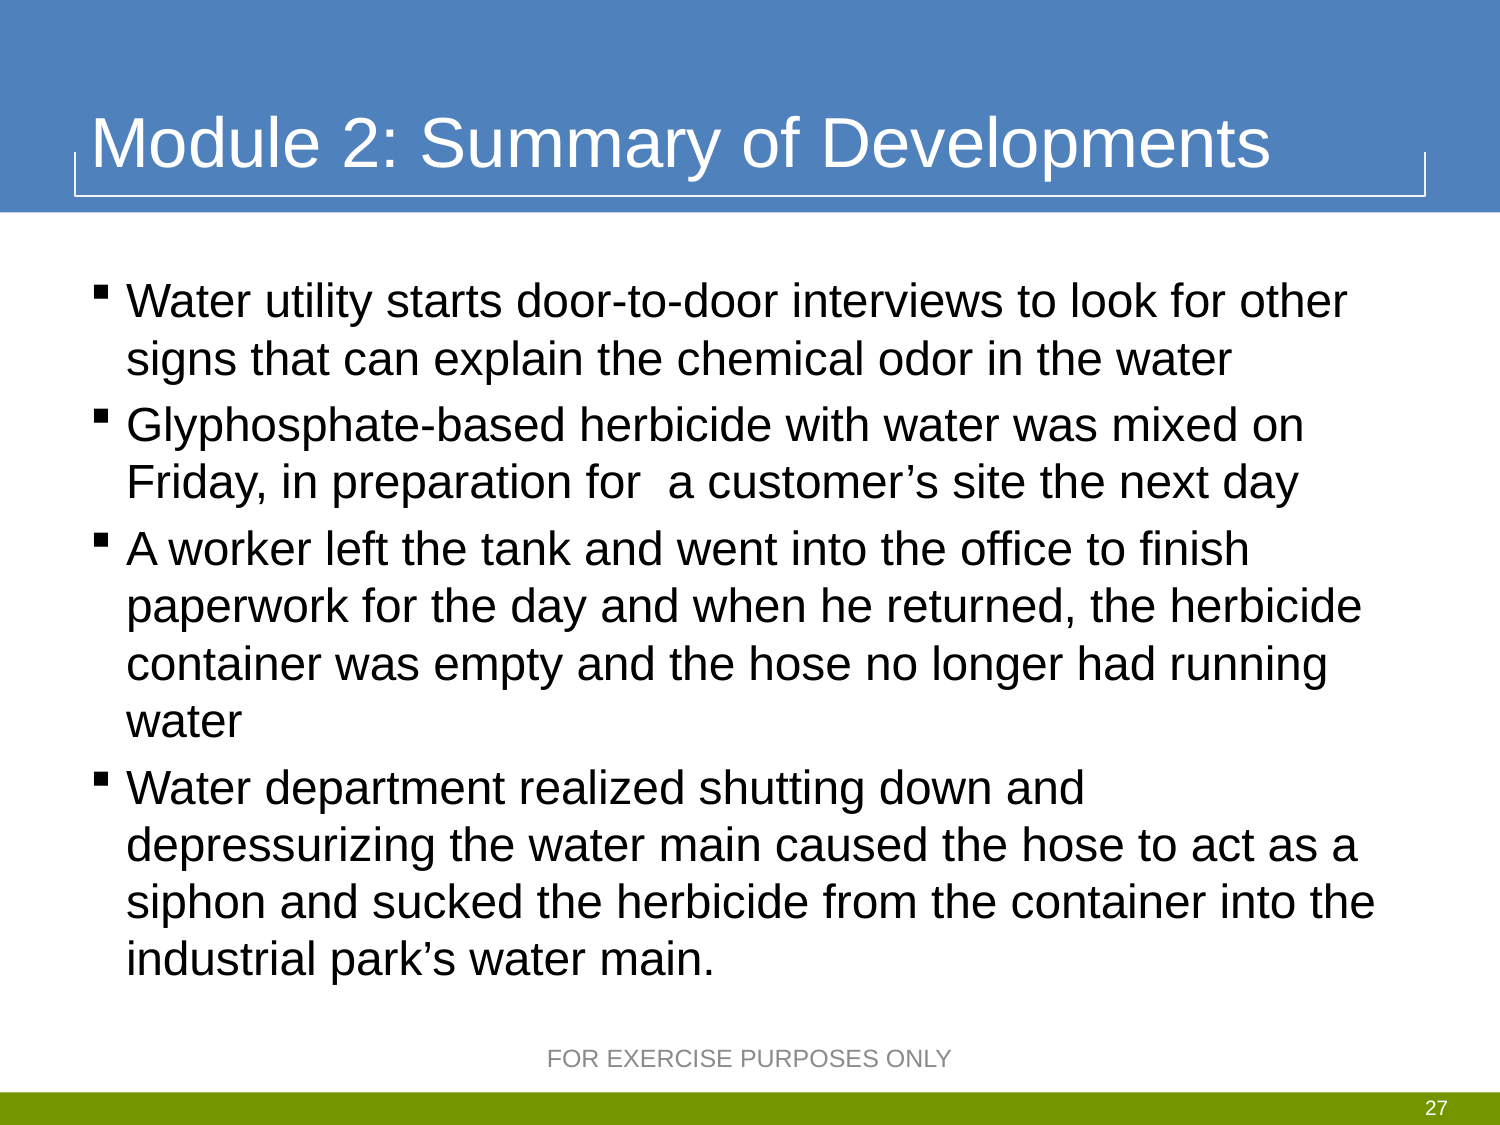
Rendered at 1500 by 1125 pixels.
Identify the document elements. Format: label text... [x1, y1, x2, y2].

list Water utility starts door-to-door interviews to look for other signs that can explain the chemical odor in the water Glyphosphate-based herbicide with water was mixed on Friday, in preparation for a customer’s site the next day A worker left the tank and went into the office to finish paperwork for the day and when he returned, the herbicide container was empty and the hose no longer had running water Water department realized shutting down and depressurizing the water main caused the hose to act as a siphon and sucked the herbicide from the container into the industrial park’s water main. [74, 262, 1426, 1006]
title Module 2: Summary of Developments [74, 44, 1426, 233]
footer FOR EXERCISE PURPOSES ONLY [512, 1042, 988, 1103]
